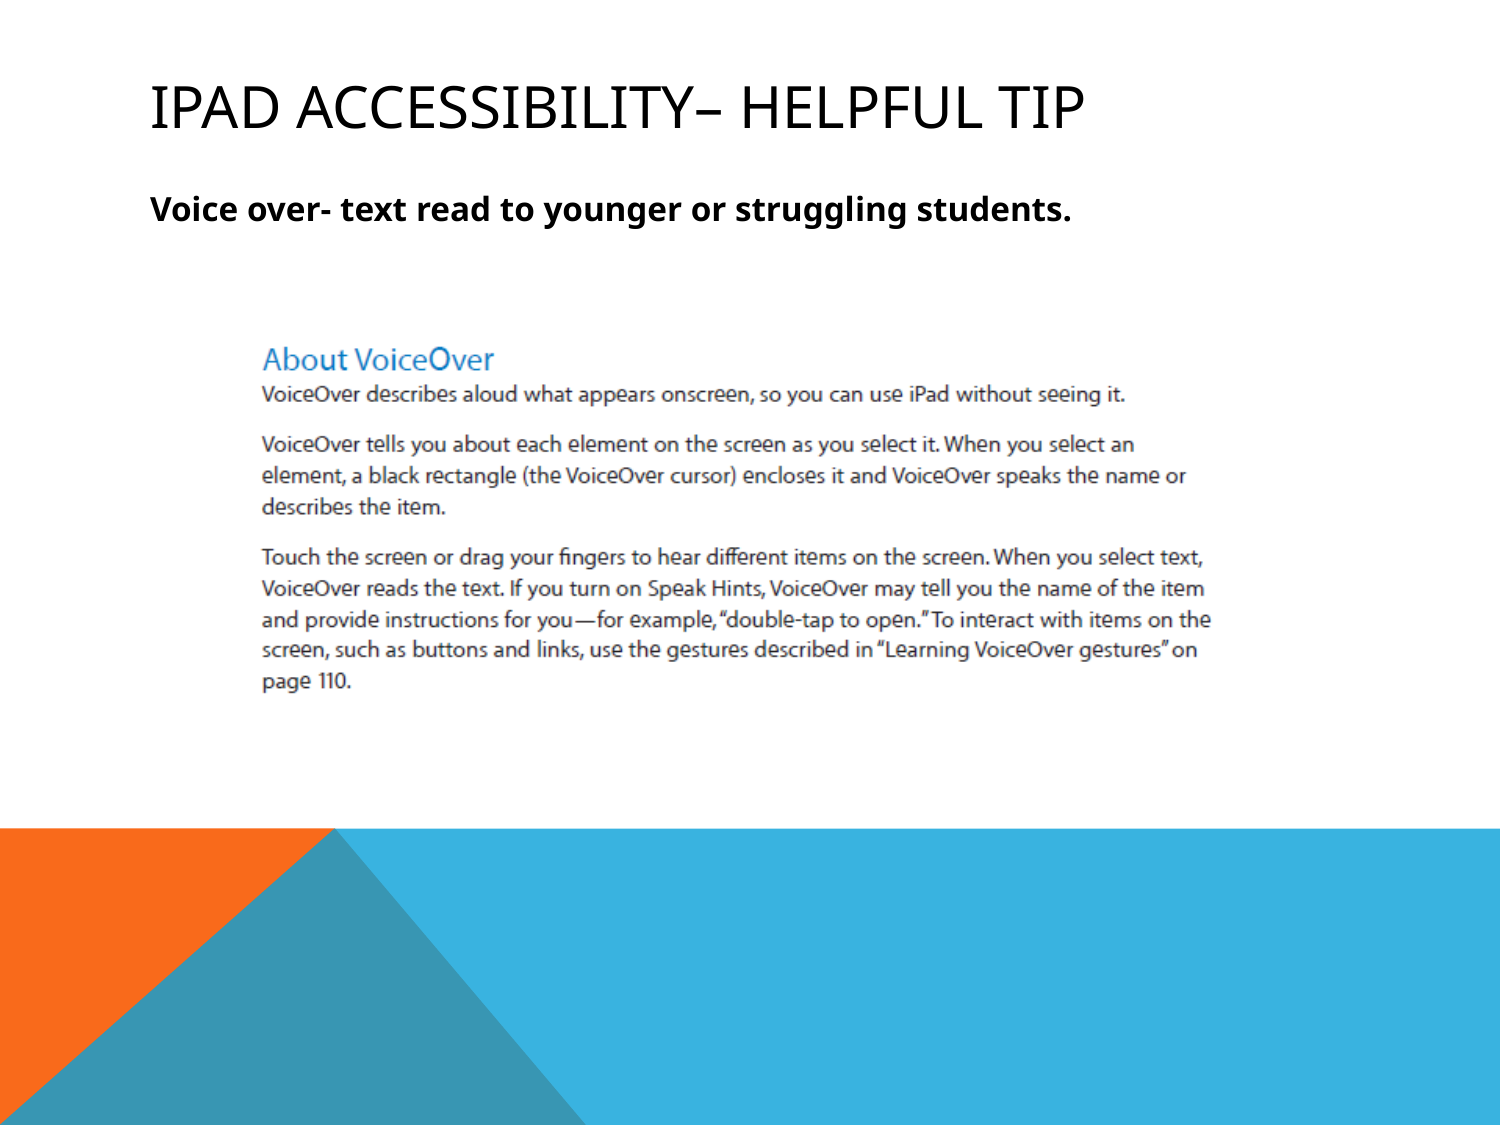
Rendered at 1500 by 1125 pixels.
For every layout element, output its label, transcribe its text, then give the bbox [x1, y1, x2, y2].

title Ipad accessibility– helpful tip [135, 60, 1369, 150]
list Voice over- text read to younger or struggling students. [135, 180, 1369, 768]
picture [258, 344, 1242, 781]
